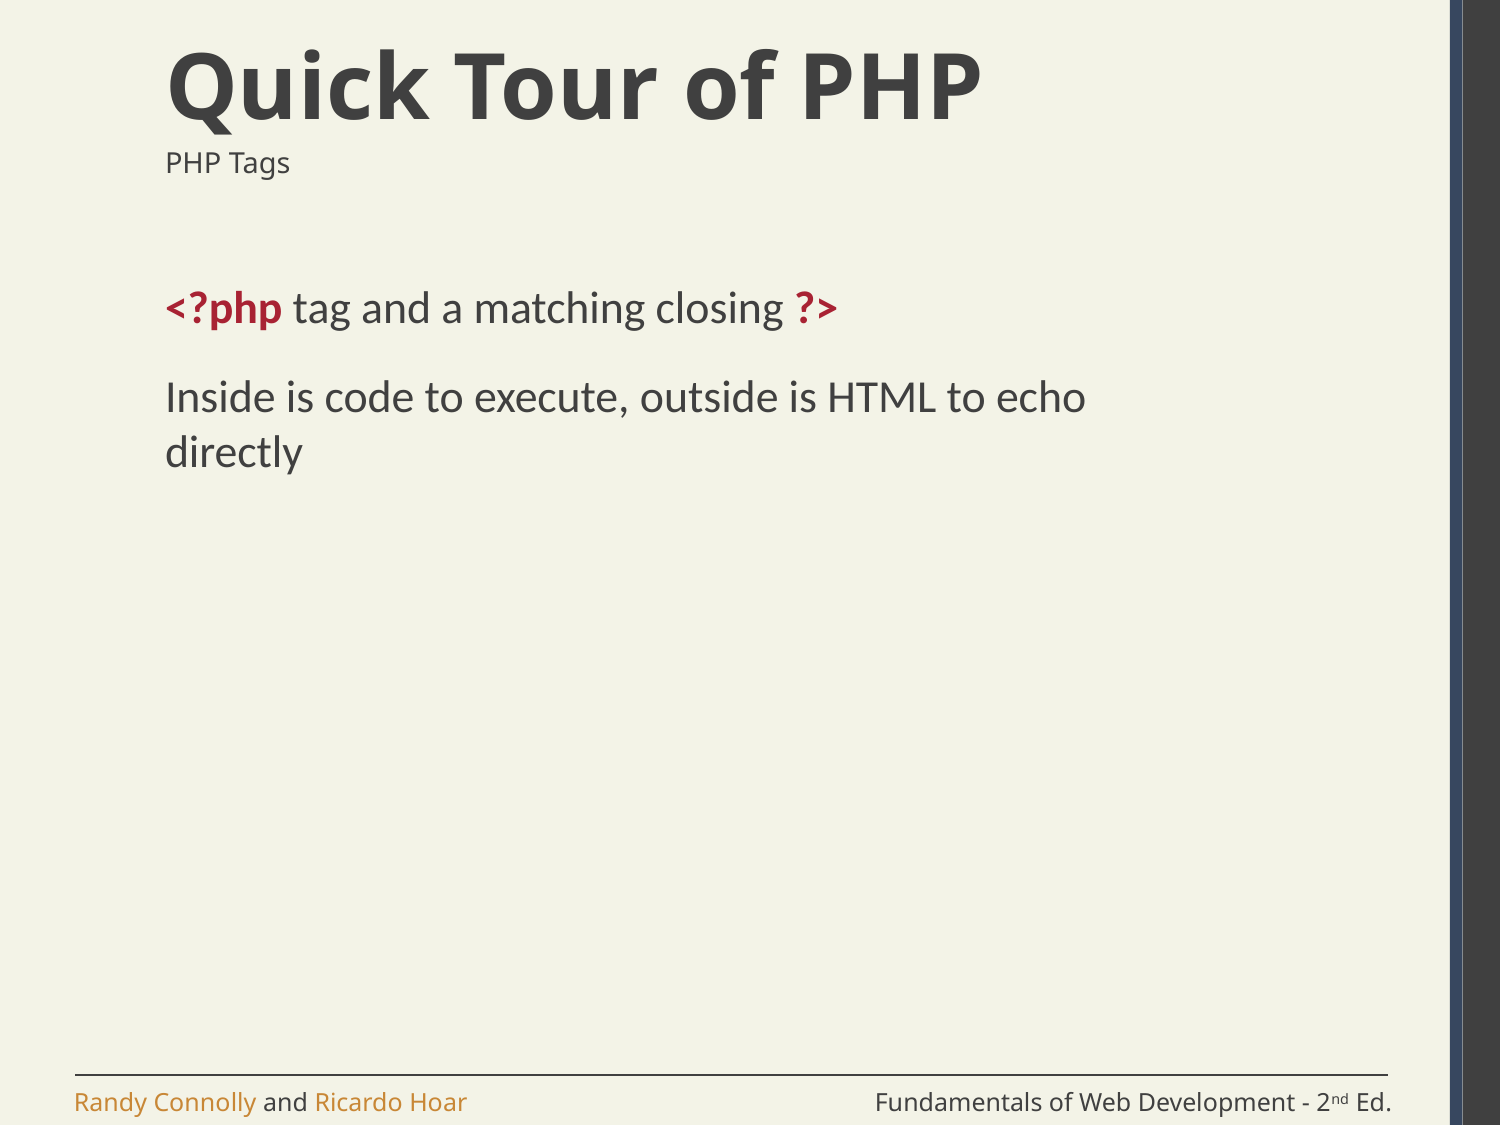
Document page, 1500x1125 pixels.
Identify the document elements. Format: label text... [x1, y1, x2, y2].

title Quick Tour of PHP [150, 20, 1425, 188]
list PHP Tags [150, 137, 1200, 188]
list <?php tag and a matching closing ?> Inside is code to execute, outside is HTML to echo directly [150, 270, 1200, 1013]
